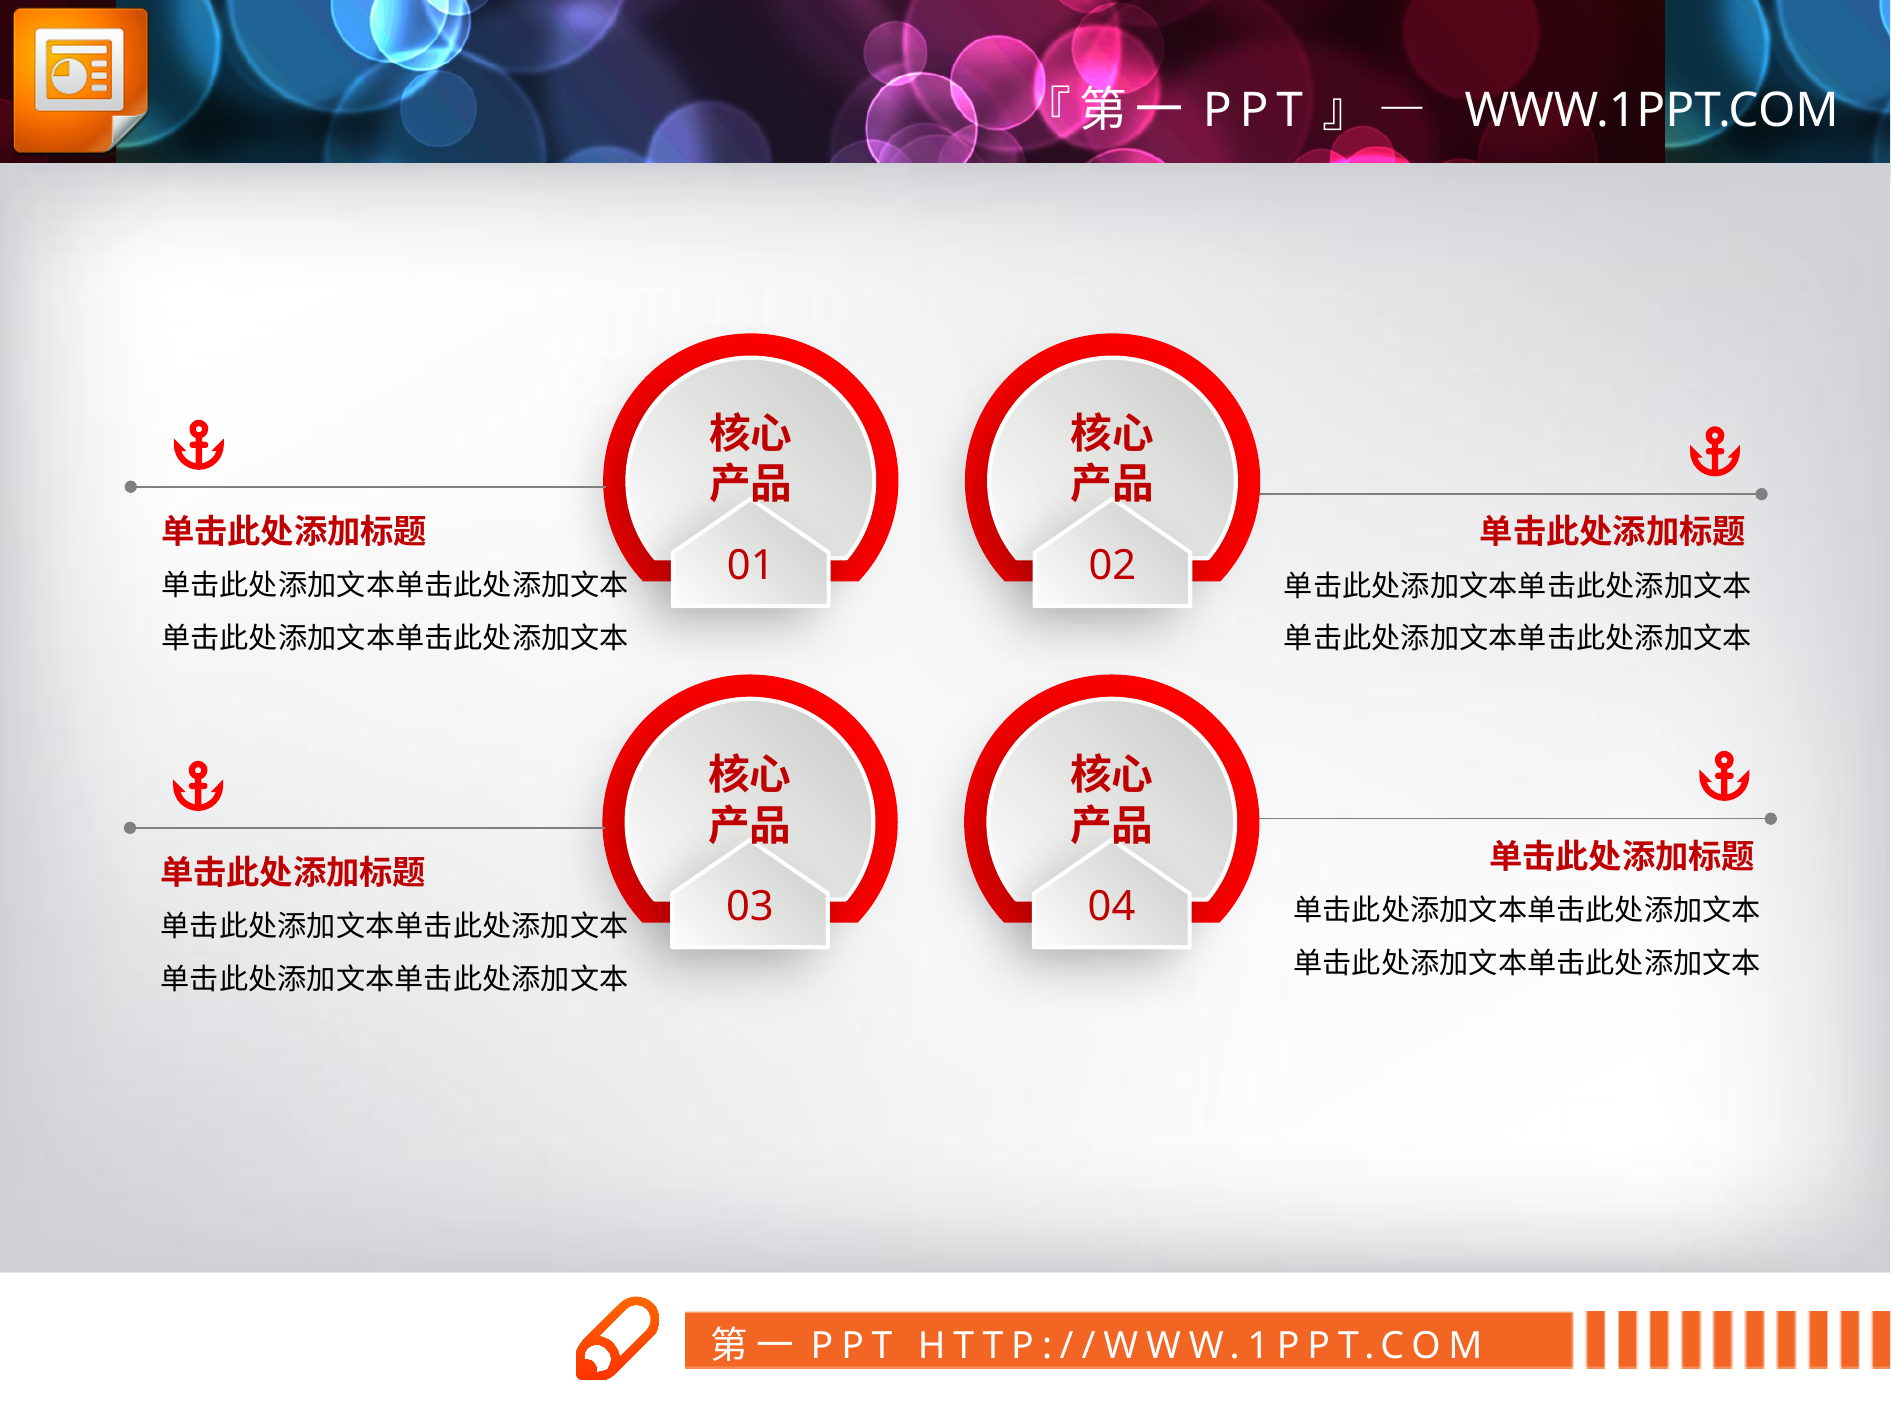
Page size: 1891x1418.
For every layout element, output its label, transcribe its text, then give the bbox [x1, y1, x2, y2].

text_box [963, 674, 1260, 948]
text_box 单击此处添加文本单击此处添加文本单击此处添加文本单击此处添加文本 [145, 882, 648, 1003]
text_box 单击此处添加文本单击此处添加文本单击此处添加文本单击此处添加文本 [1273, 866, 1776, 987]
picture [0, 0, 1891, 1275]
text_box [602, 333, 899, 607]
text_box [173, 419, 224, 470]
picture [685, 1311, 1891, 1369]
text_box [1690, 426, 1740, 477]
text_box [964, 333, 1261, 607]
text_box 单击此处添加文本单击此处添加文本单击此处添加文本单击此处添加文本 [1264, 542, 1767, 662]
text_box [602, 674, 898, 948]
text_box 单击此处添加文本单击此处添加文本单击此处添加文本单击此处添加文本 [146, 541, 649, 662]
text_box 单击此处添加标题 [146, 502, 529, 541]
text_box 单击此处添加标题 [1388, 827, 1771, 866]
text_box 单击此处添加标题 [145, 843, 528, 882]
text_box 单击此处添加标题 [1378, 503, 1761, 542]
text_box [173, 760, 224, 811]
text_box [1699, 750, 1750, 801]
